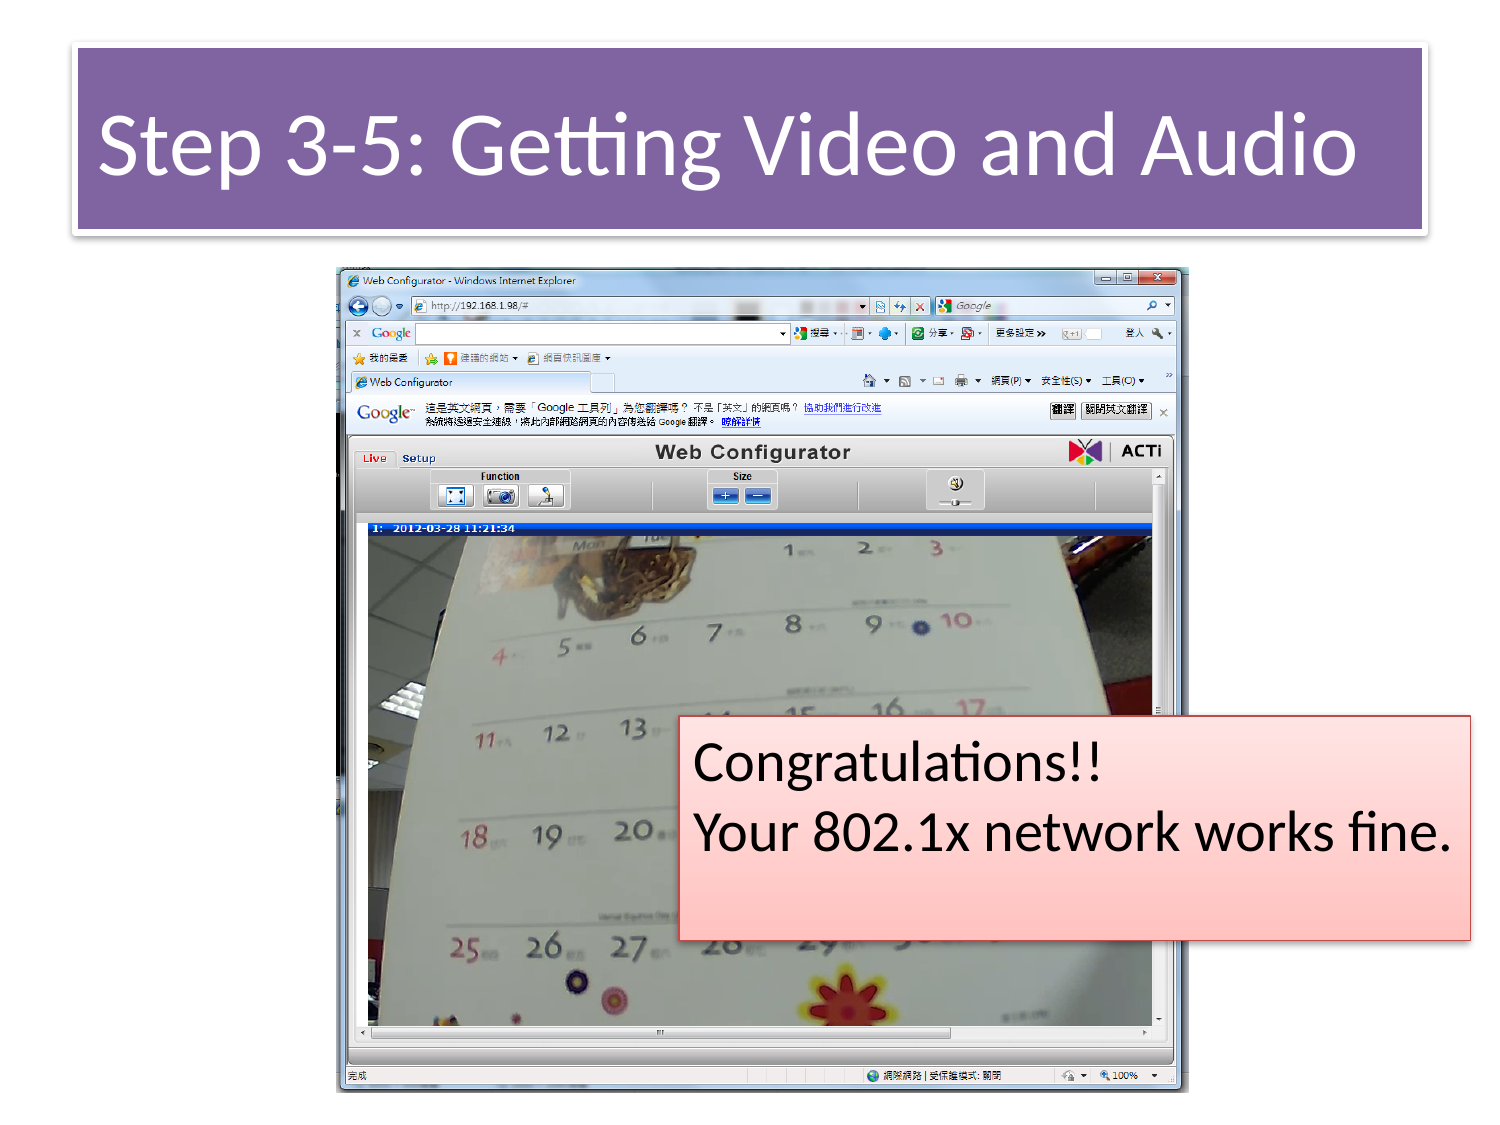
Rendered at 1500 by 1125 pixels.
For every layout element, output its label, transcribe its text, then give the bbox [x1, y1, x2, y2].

title Step 3-5: Getting Video and Audio [72, 42, 1428, 236]
text_box Congratulations!! Your 802.1x network works fine. [1194, 715, 1471, 941]
picture [336, 266, 1190, 1093]
